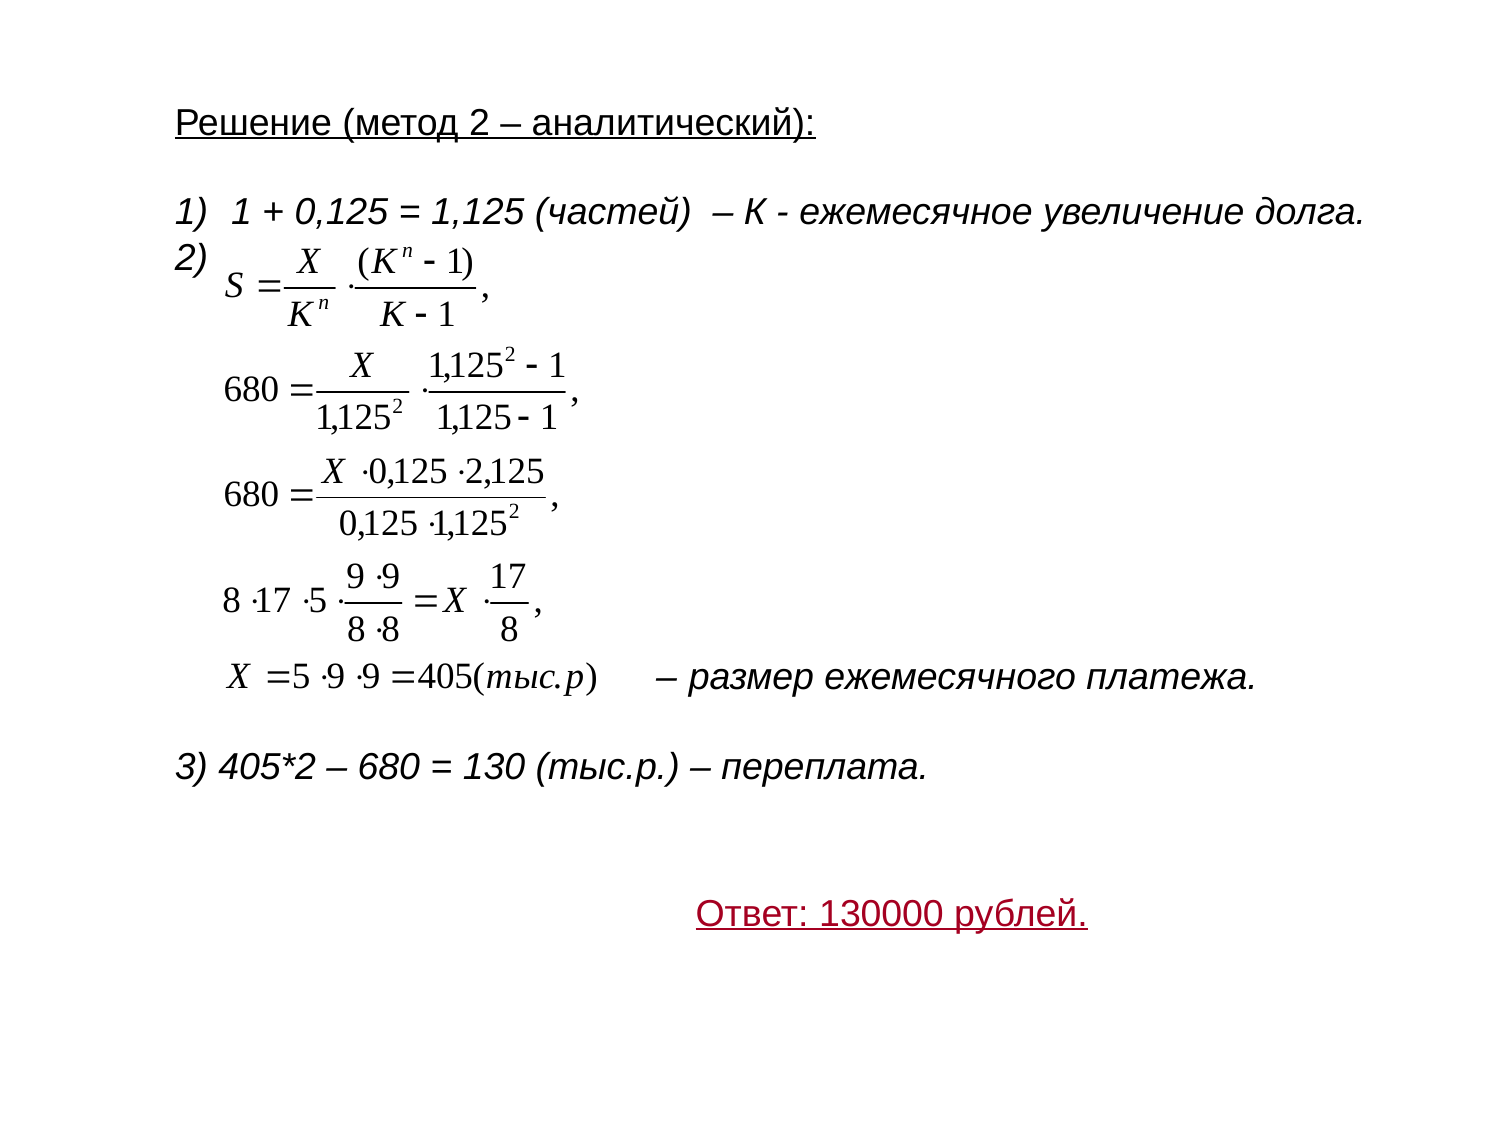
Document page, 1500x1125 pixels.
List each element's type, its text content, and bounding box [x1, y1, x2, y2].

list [218, 231, 605, 705]
text_box Ответ: 130000 рублей. [680, 881, 1104, 942]
text_box Решение (метод 2 – аналитический): 1 + 0,125 = 1,125 (частей) – К - ежемесячное увеличение долга. – размер ежемесячного платежа. 3) 405*2 – 680 = 130 (тыс.р.) – переплата. [159, 90, 1386, 795]
